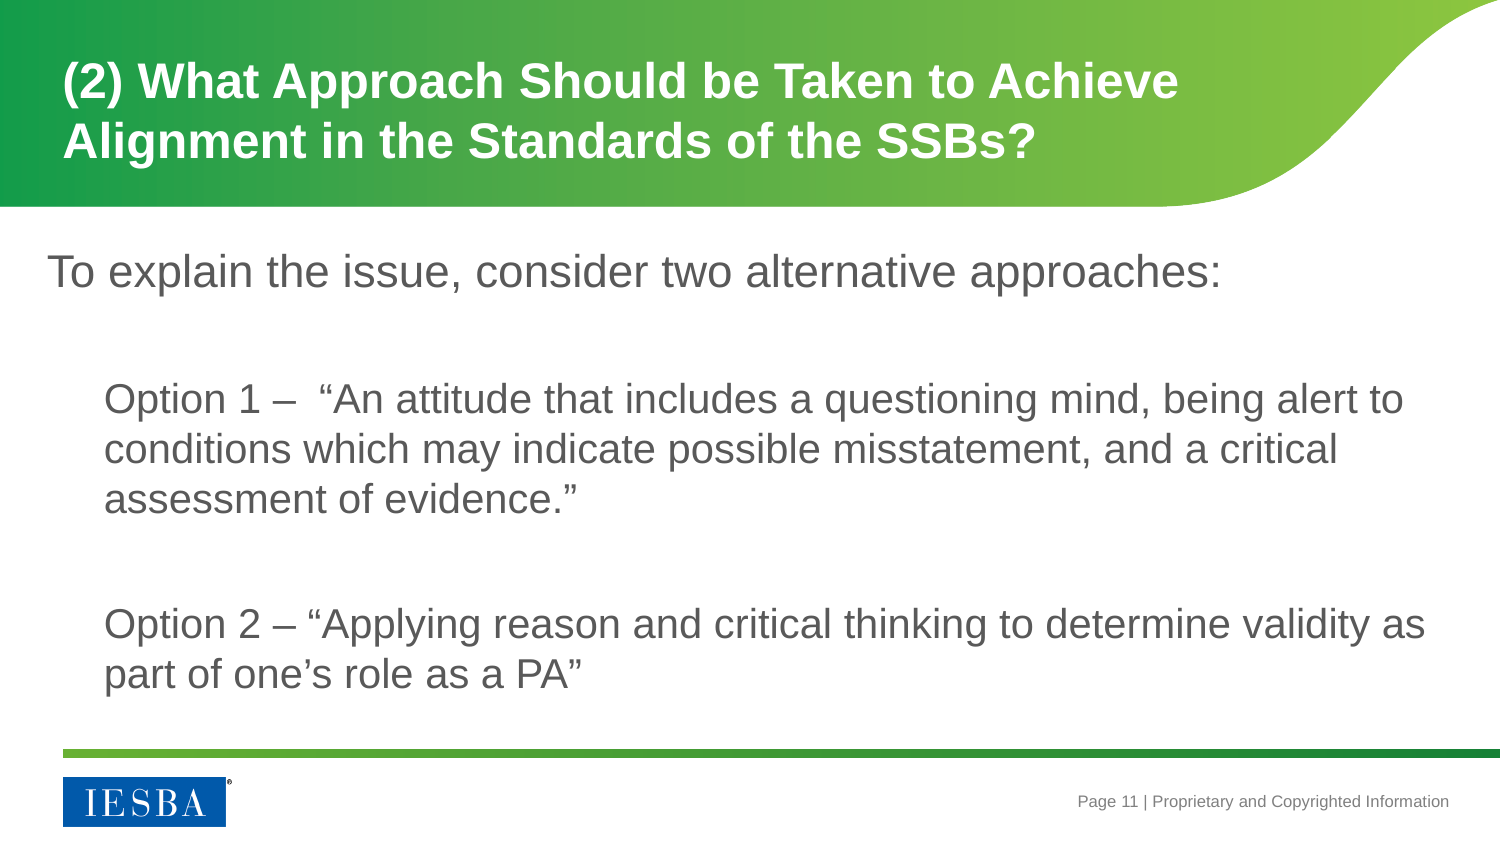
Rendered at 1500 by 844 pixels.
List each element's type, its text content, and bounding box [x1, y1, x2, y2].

picture [0, 0, 1500, 207]
picture [63, 777, 232, 827]
title (2) What Approach Should be Taken to Achieve Alignment in the Standards of the SSBs? [62, 75, 1300, 142]
list To explain the issue, consider two alternative approaches: Option 1 – “An attitude that includes a questioning mind, being alert to conditions which may indicate possible misstatement, and a critical assessment of evidence.” Option 2 – “Applying reason and critical thinking to determine validity as part of one’s role as a PA” [31, 234, 1495, 737]
